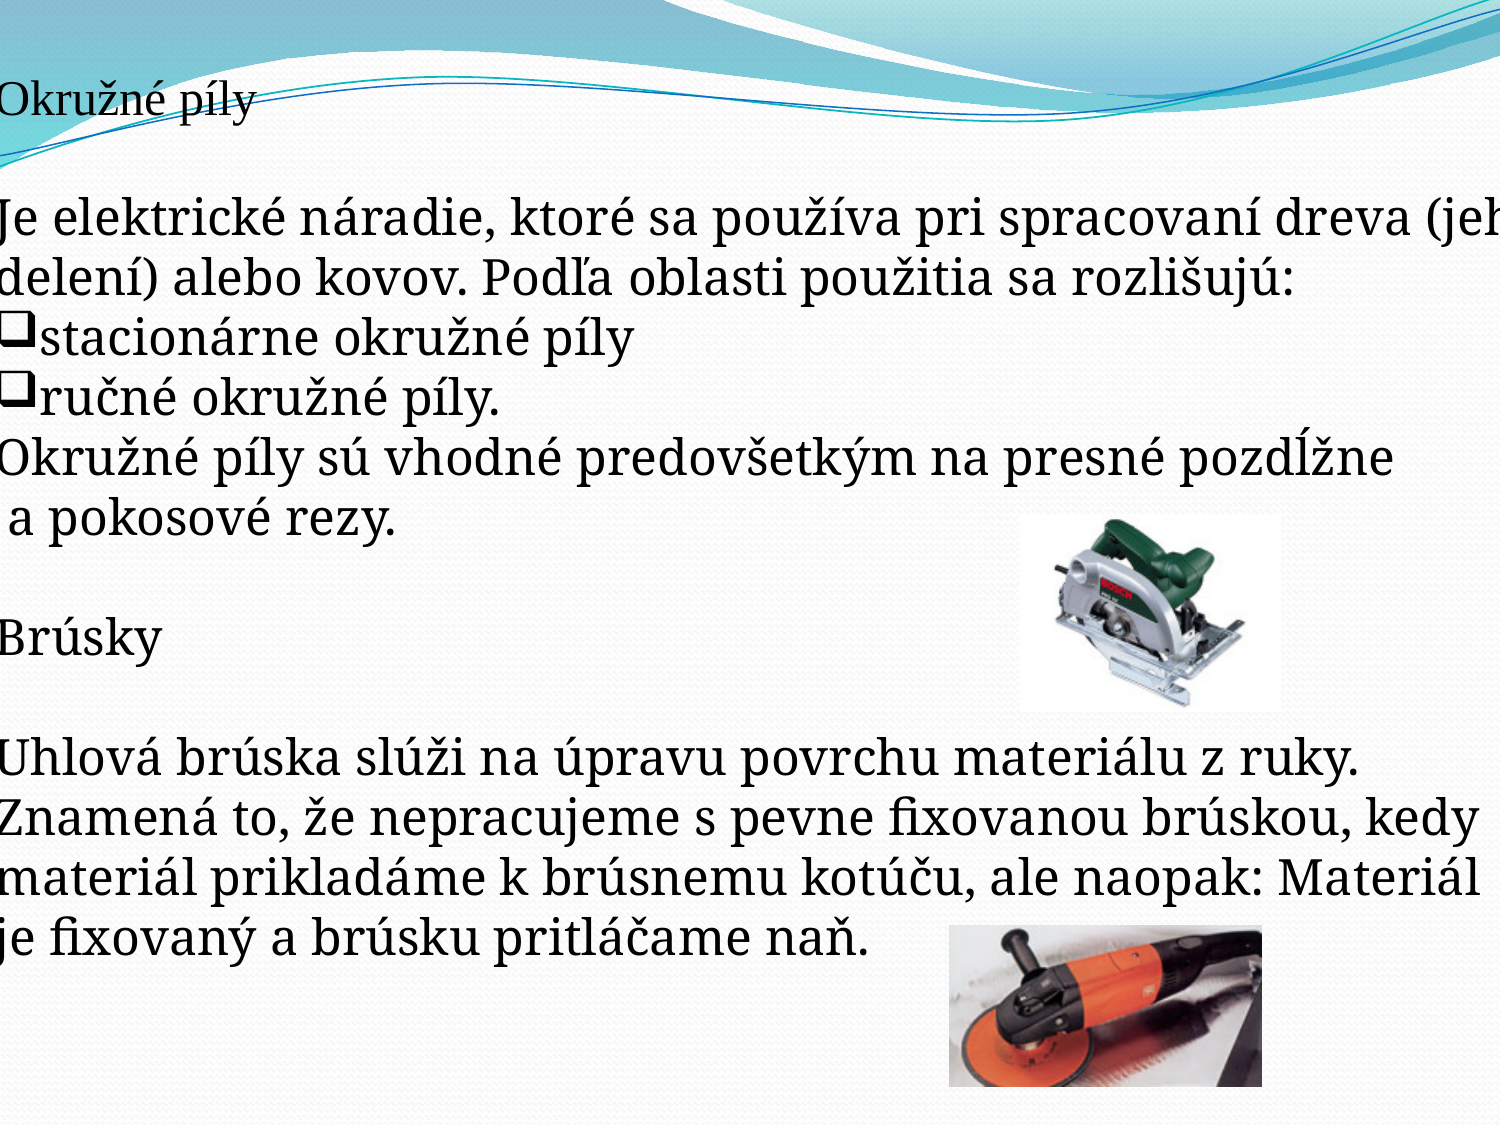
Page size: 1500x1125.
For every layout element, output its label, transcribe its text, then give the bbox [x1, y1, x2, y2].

picture [948, 925, 1262, 1087]
picture [1019, 515, 1281, 713]
text_box Okružné píly Je elektrické náradie, ktoré sa používa pri spracovaní dreva (jeho delení) alebo kovov. Podľa oblasti použitia sa rozlišujú: stacionárne okružné píly ručné okružné píly. Okružné píly sú vhodné predovšetkým na presné pozdĺžne a pokosové rezy. Brúsky Uhlová brúska slúži na úpravu povrchu materiálu z ruky. Znamená to, že nepracujeme s pevne fixovanou brúskou, kedy materiál prikladáme k brúsnemu kotúču, ale naopak: Materiál je fixovaný a brúsku pritláčame naň. [0, 58, 1500, 1034]
